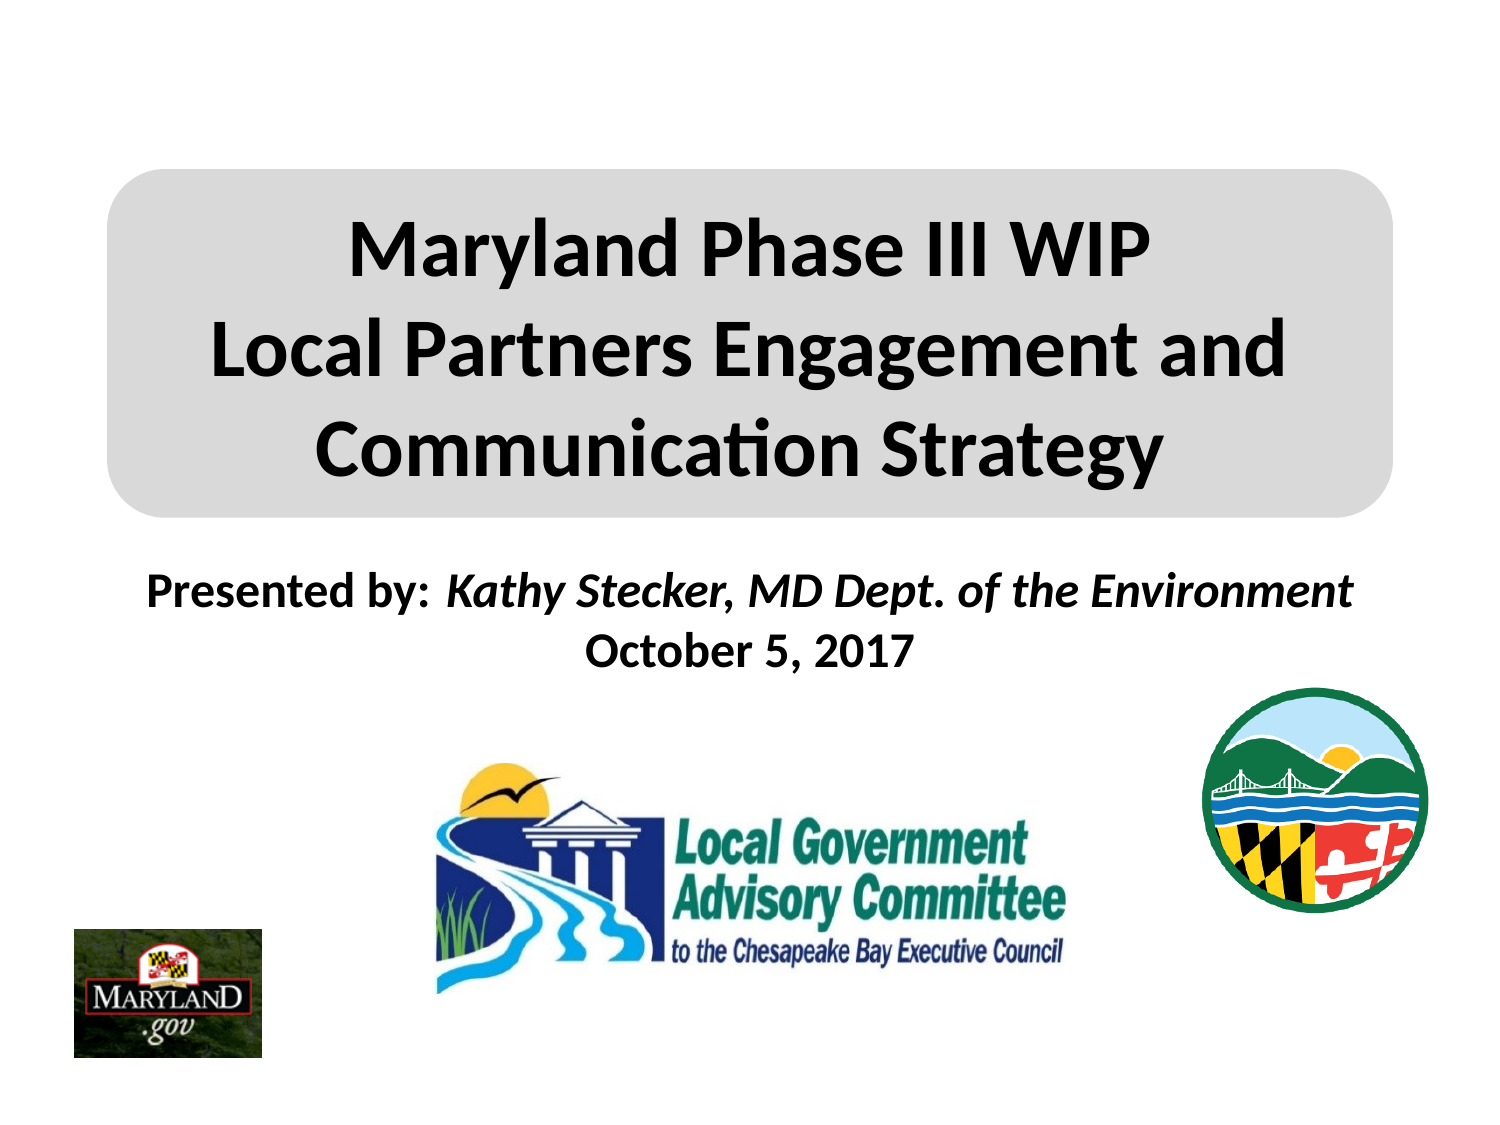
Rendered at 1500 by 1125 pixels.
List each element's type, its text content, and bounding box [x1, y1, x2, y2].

picture [74, 929, 262, 1058]
text_box Presented by: Kathy Stecker, MD Dept. of the Environment October 5, 2017 [107, 549, 1393, 745]
text_box Maryland Phase III WIP Local Partners Engagement and Communication Strategy [107, 169, 1393, 518]
picture [434, 762, 1066, 994]
picture [1201, 686, 1429, 915]
